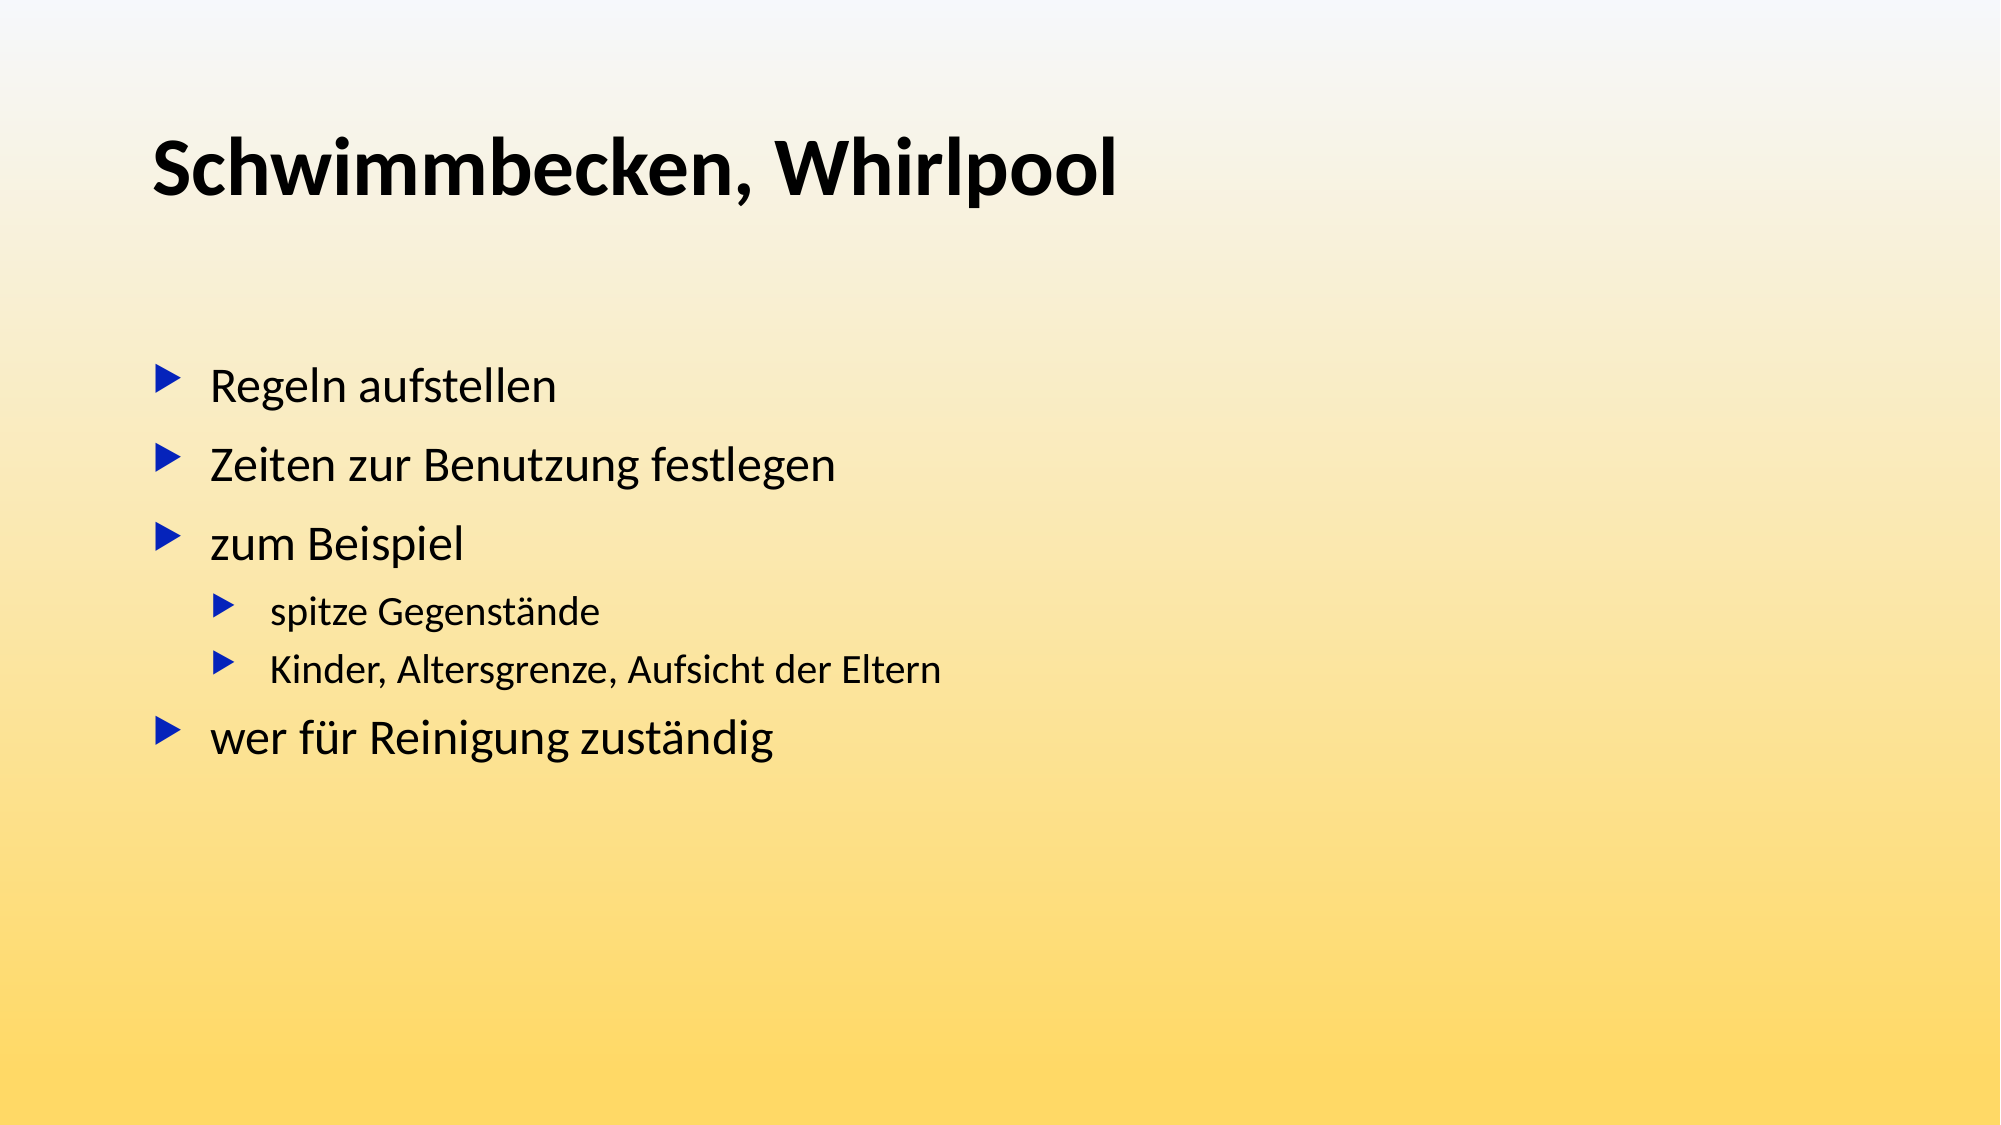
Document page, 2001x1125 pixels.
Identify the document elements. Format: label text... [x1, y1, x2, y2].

title Schwimmbecken, Whirlpool [137, 59, 1863, 278]
list Regeln aufstellen Zeiten zur Benutzung festlegen zum Beispiel spitze Gegenstände Kinder, Altersgrenze, Aufsicht der Eltern wer für Reinigung zuständig [137, 351, 1863, 1066]
